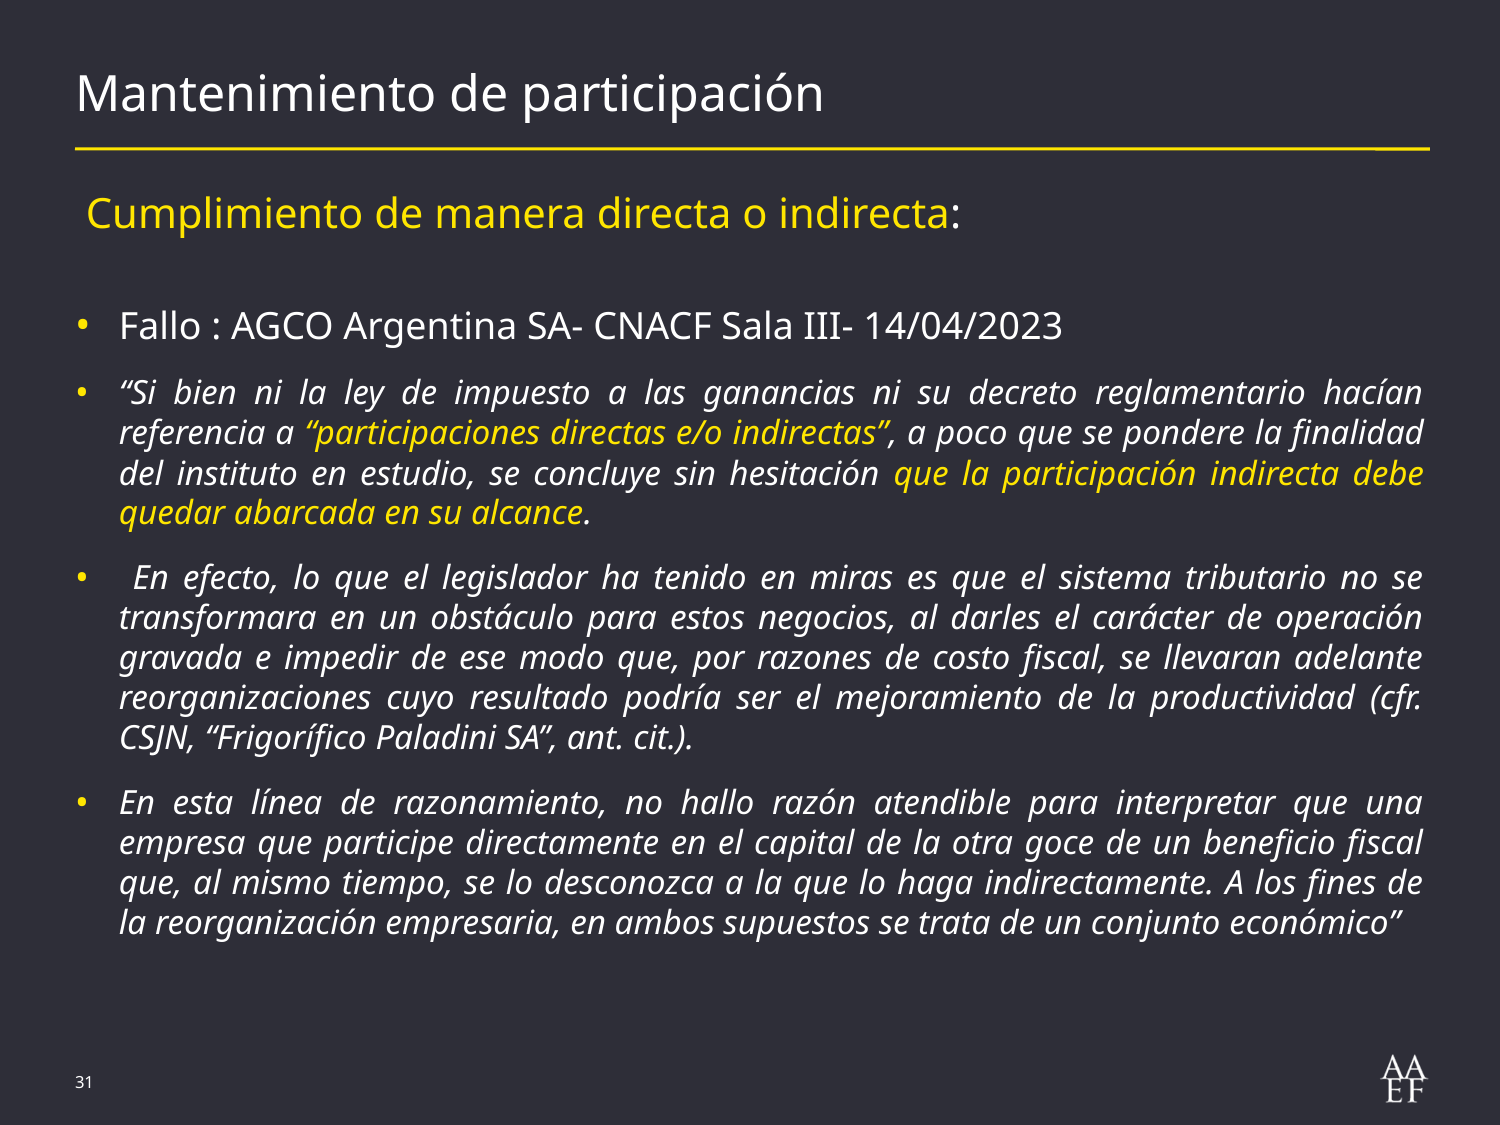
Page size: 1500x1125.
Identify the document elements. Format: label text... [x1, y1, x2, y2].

list Cumplimiento de manera directa o indirecta: Fallo : AGCO Argentina SA- CNACF Sala III- 14/04/2023 “Si bien ni la ley de impuesto a las ganancias ni su decreto reglamentario hacían referencia a “participaciones directas e/o indirectas”, a poco que se pondere la finalidad del instituto en estudio, se concluye sin hesitación que la participación indirecta debe quedar abarcada en su alcance. En efecto, lo que el legislador ha tenido en miras es que el sistema tributario no se transformara en un obstáculo para estos negocios, al darles el carácter de operación gravada e impedir de ese modo que, por razones de costo fiscal, se llevaran adelante reorganizaciones cuyo resultado podría ser el mejoramiento de la productividad (cfr. CSJN, “Frigorífico Paladini SA”, ant. cit.). En esta línea de razonamiento, no hallo razón atendible para interpretar que una empresa que participe directamente en el capital de la otra goce de un beneficio fiscal que, al mismo tiempo, se lo desconozca a la que lo haga indirectamente. A los fines de la reorganización empresaria, en ambos supuestos se trata de un conjunto económico” [75, 186, 1425, 1030]
title Mantenimiento de participación [75, 48, 1425, 146]
slide_number 31 [75, 1068, 184, 1099]
picture [1369, 1050, 1436, 1104]
